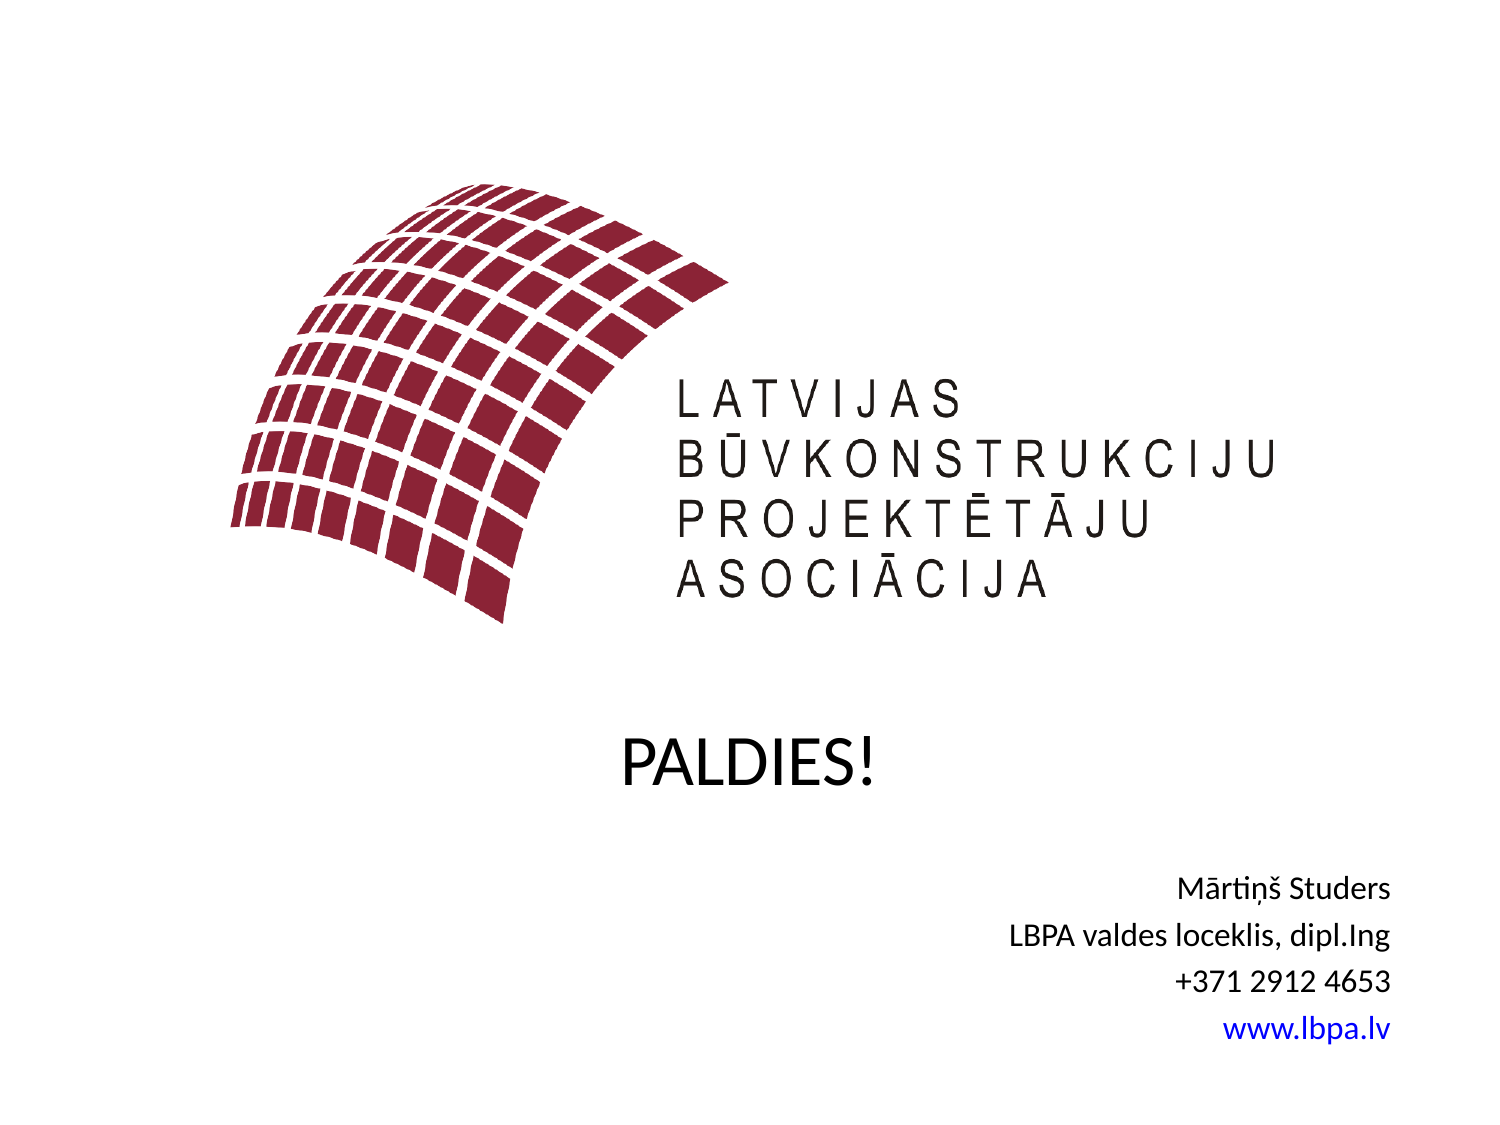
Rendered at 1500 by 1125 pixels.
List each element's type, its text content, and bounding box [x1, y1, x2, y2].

text_box Mārtiņš Studers LBPA valdes loceklis, dipl.Ing +371 2912 4653 www.lbpa.lv [222, 820, 1407, 1055]
subtitle PALDIES! [222, 621, 1278, 809]
picture [229, 184, 1273, 625]
